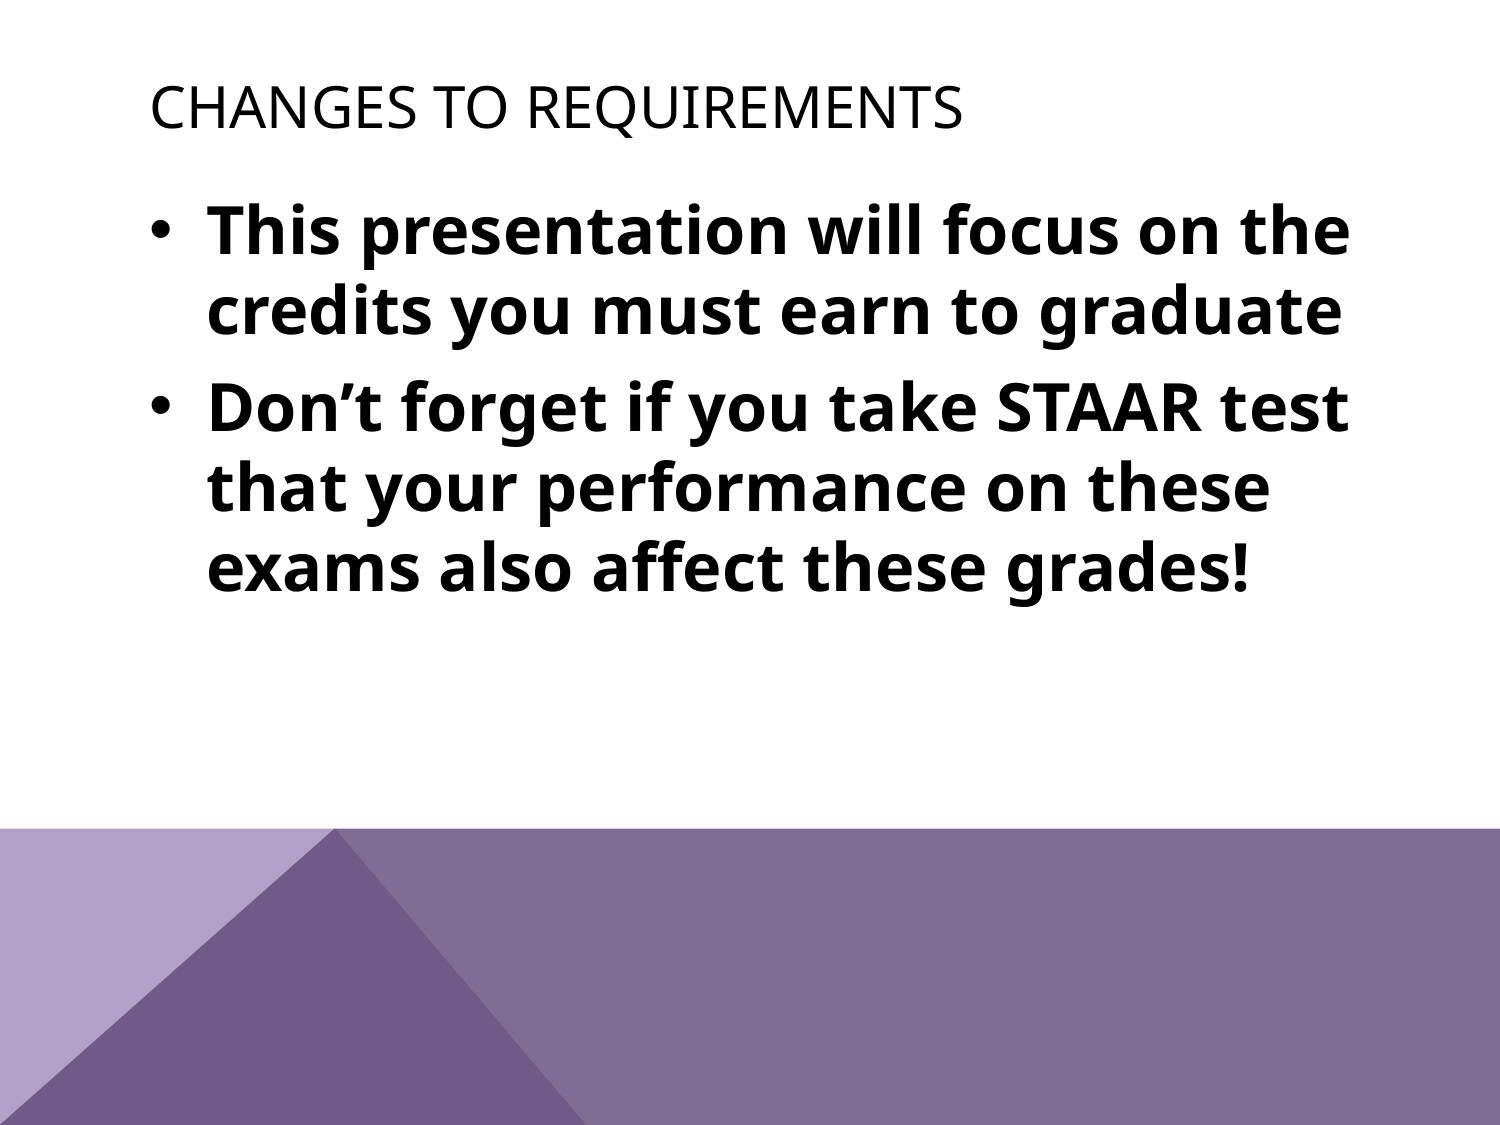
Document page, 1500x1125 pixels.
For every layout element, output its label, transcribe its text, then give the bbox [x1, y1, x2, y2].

title Changes to requirements [134, 59, 1369, 150]
list This presentation will focus on the credits you must earn to graduate Don’t forget if you take STAAR test that your performance on these exams also affect these grades! [134, 180, 1369, 768]
